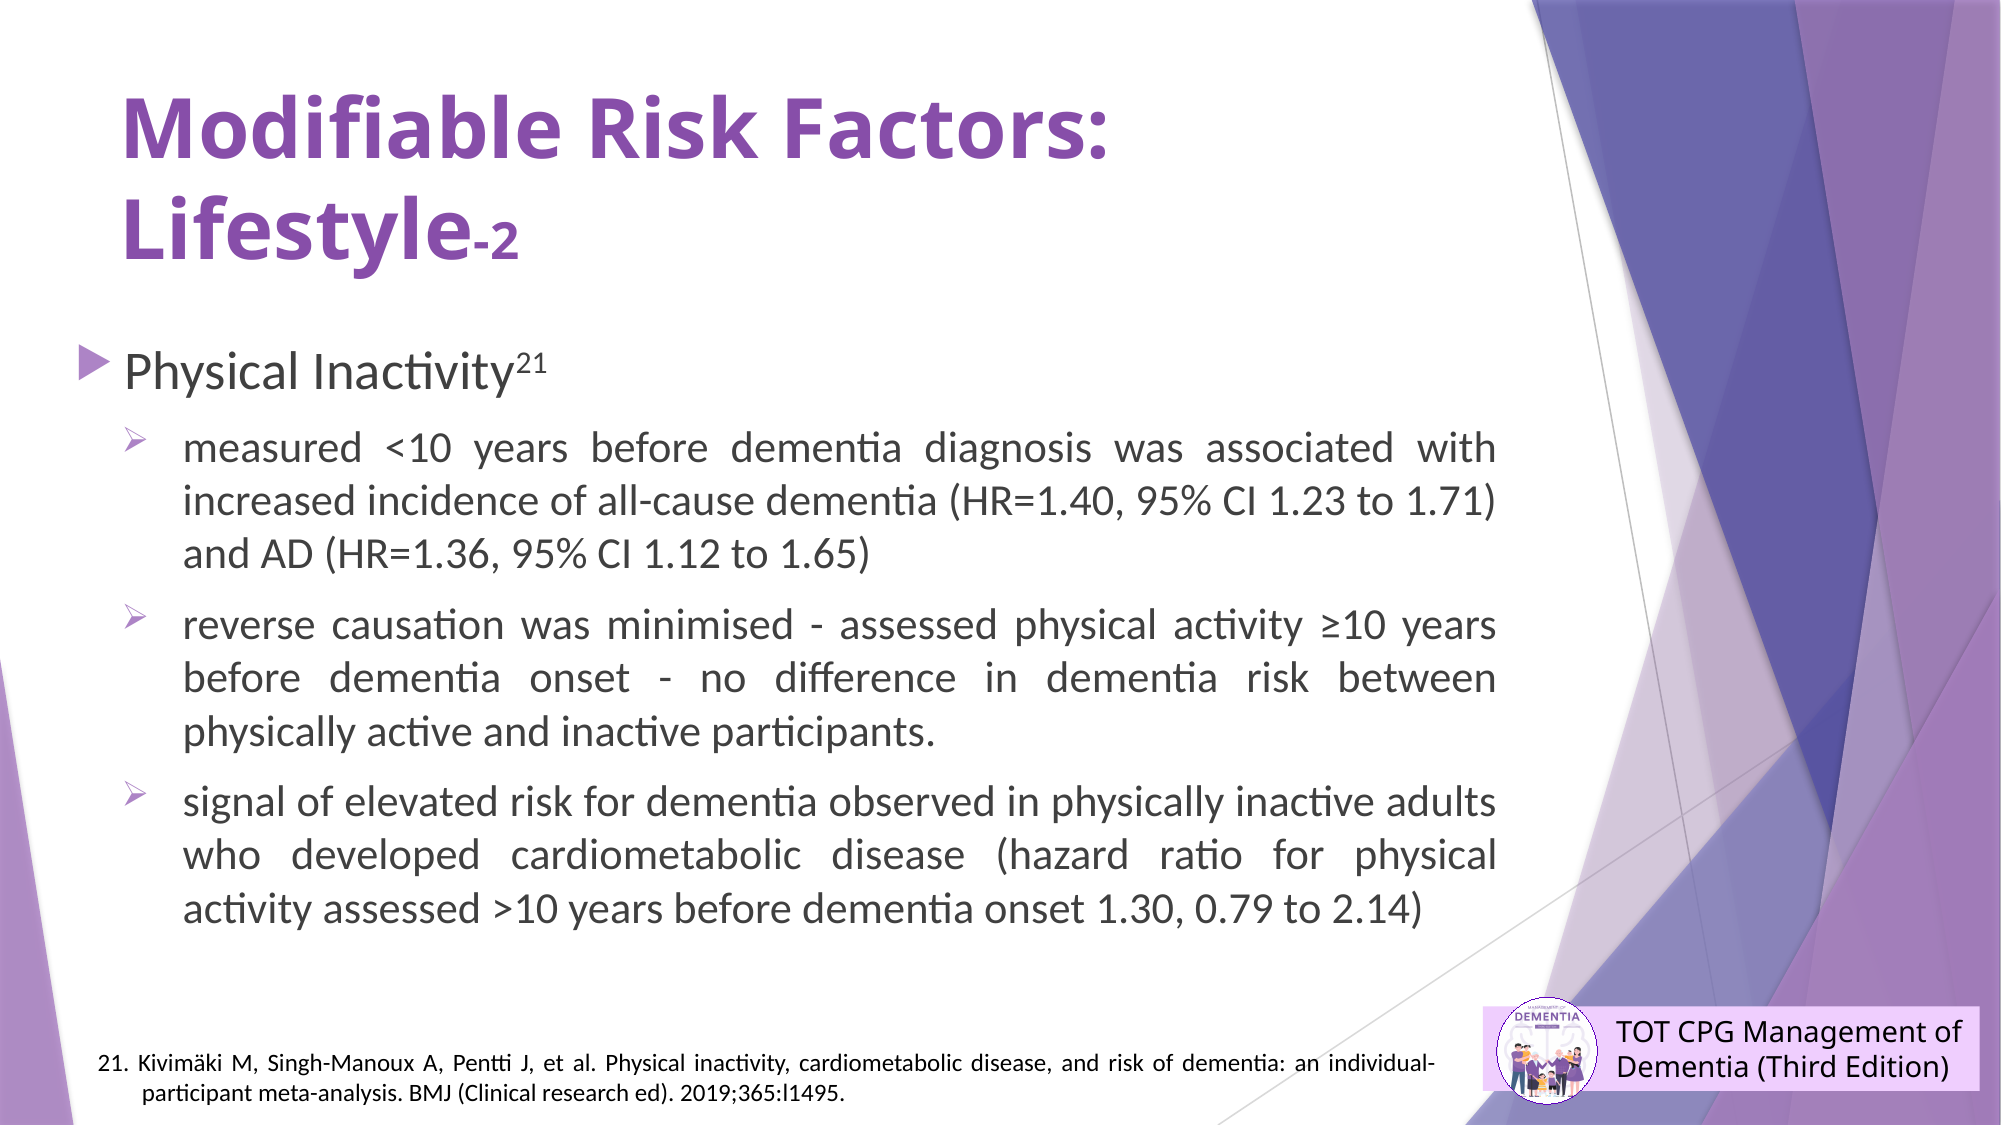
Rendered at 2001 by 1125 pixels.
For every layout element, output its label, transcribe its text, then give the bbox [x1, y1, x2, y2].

text_box 21. Kivimäki M, Singh-Manoux A, Pentti J, et al. Physical inactivity, cardiometabolic disease, and risk of dementia: an individual-participant meta-analysis. BMJ (Clinical research ed). 2019;365:l1495. [83, 1039, 1454, 1114]
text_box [1482, 996, 1981, 1105]
list Physical Inactivity21 measured <10 years before dementia diagnosis was associated with increased incidence of all-cause dementia (HR=1.40, 95% CI 1.23 to 1.71) and AD (HR=1.36, 95% CI 1.12 to 1.65) reverse causation was minimised - assessed physical activity ≥10 years before dementia onset - no difference in dementia risk between physically active and inactive participants. signal of elevated risk for dementia observed in physically inactive adults who developed cardiometabolic disease (hazard ratio for physical activity assessed >10 years before dementia onset 1.30, 0.79 to 2.14) [59, 327, 1515, 953]
title Modifiable Risk Factors: Lifestyle-2 [104, 67, 1515, 285]
